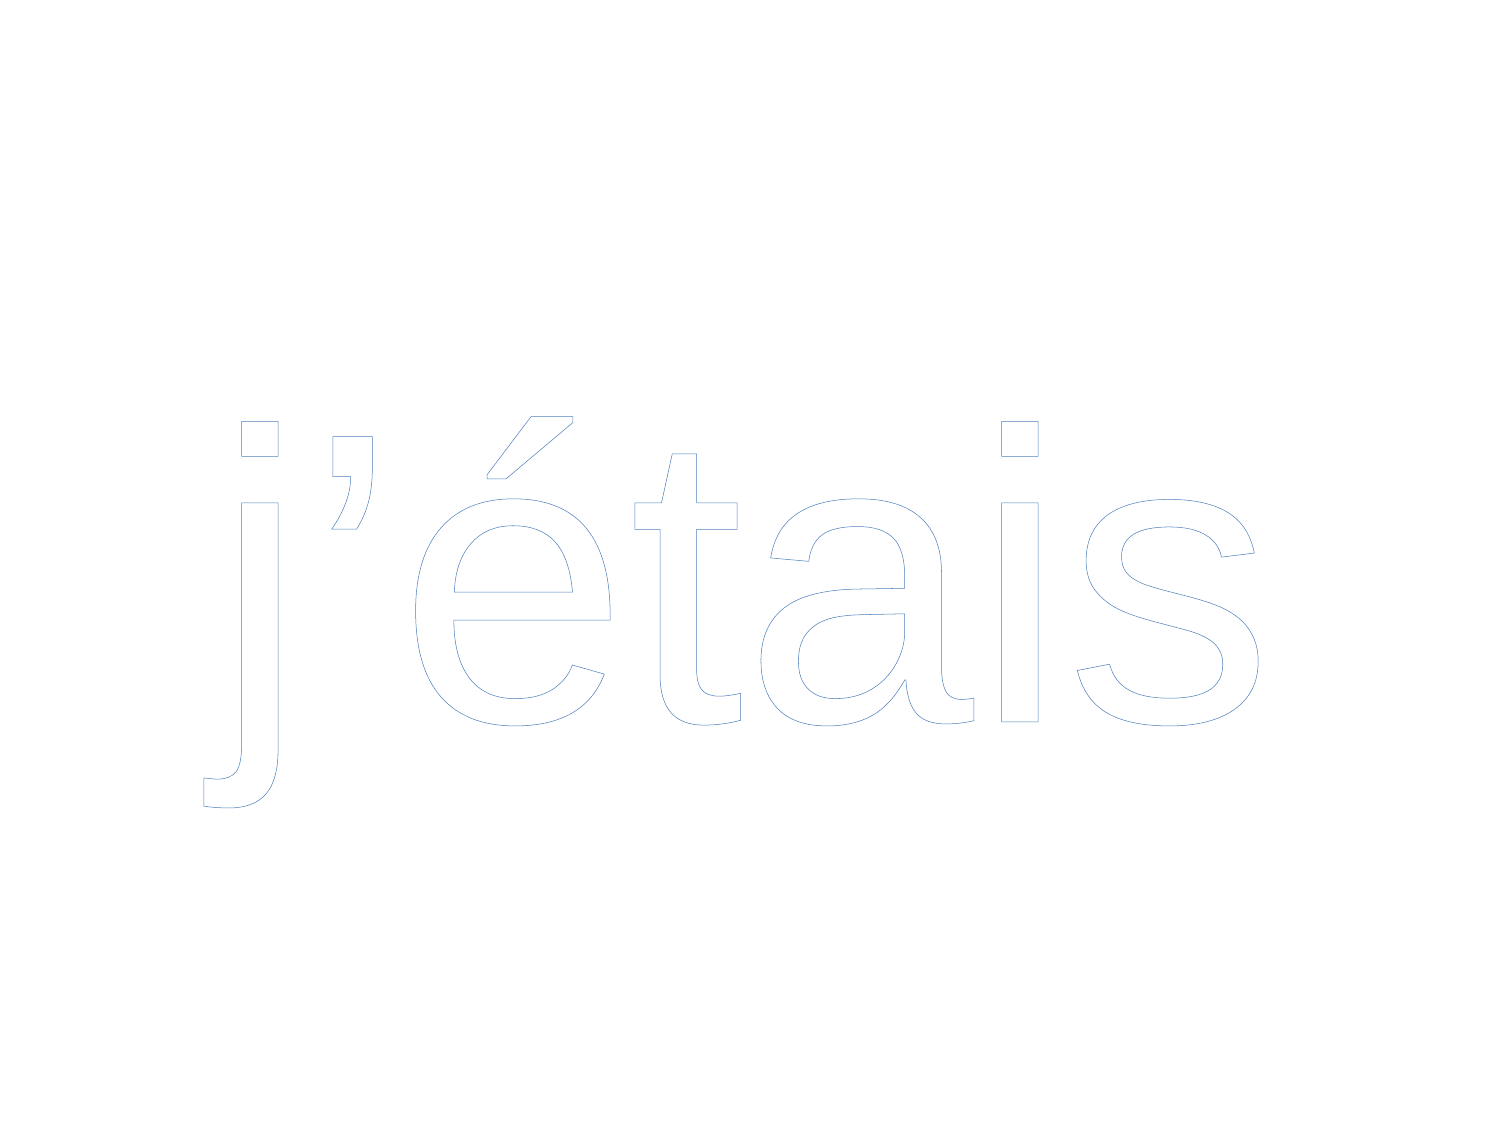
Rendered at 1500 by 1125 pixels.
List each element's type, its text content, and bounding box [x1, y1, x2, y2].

text_box j’étais [174, 299, 1313, 813]
